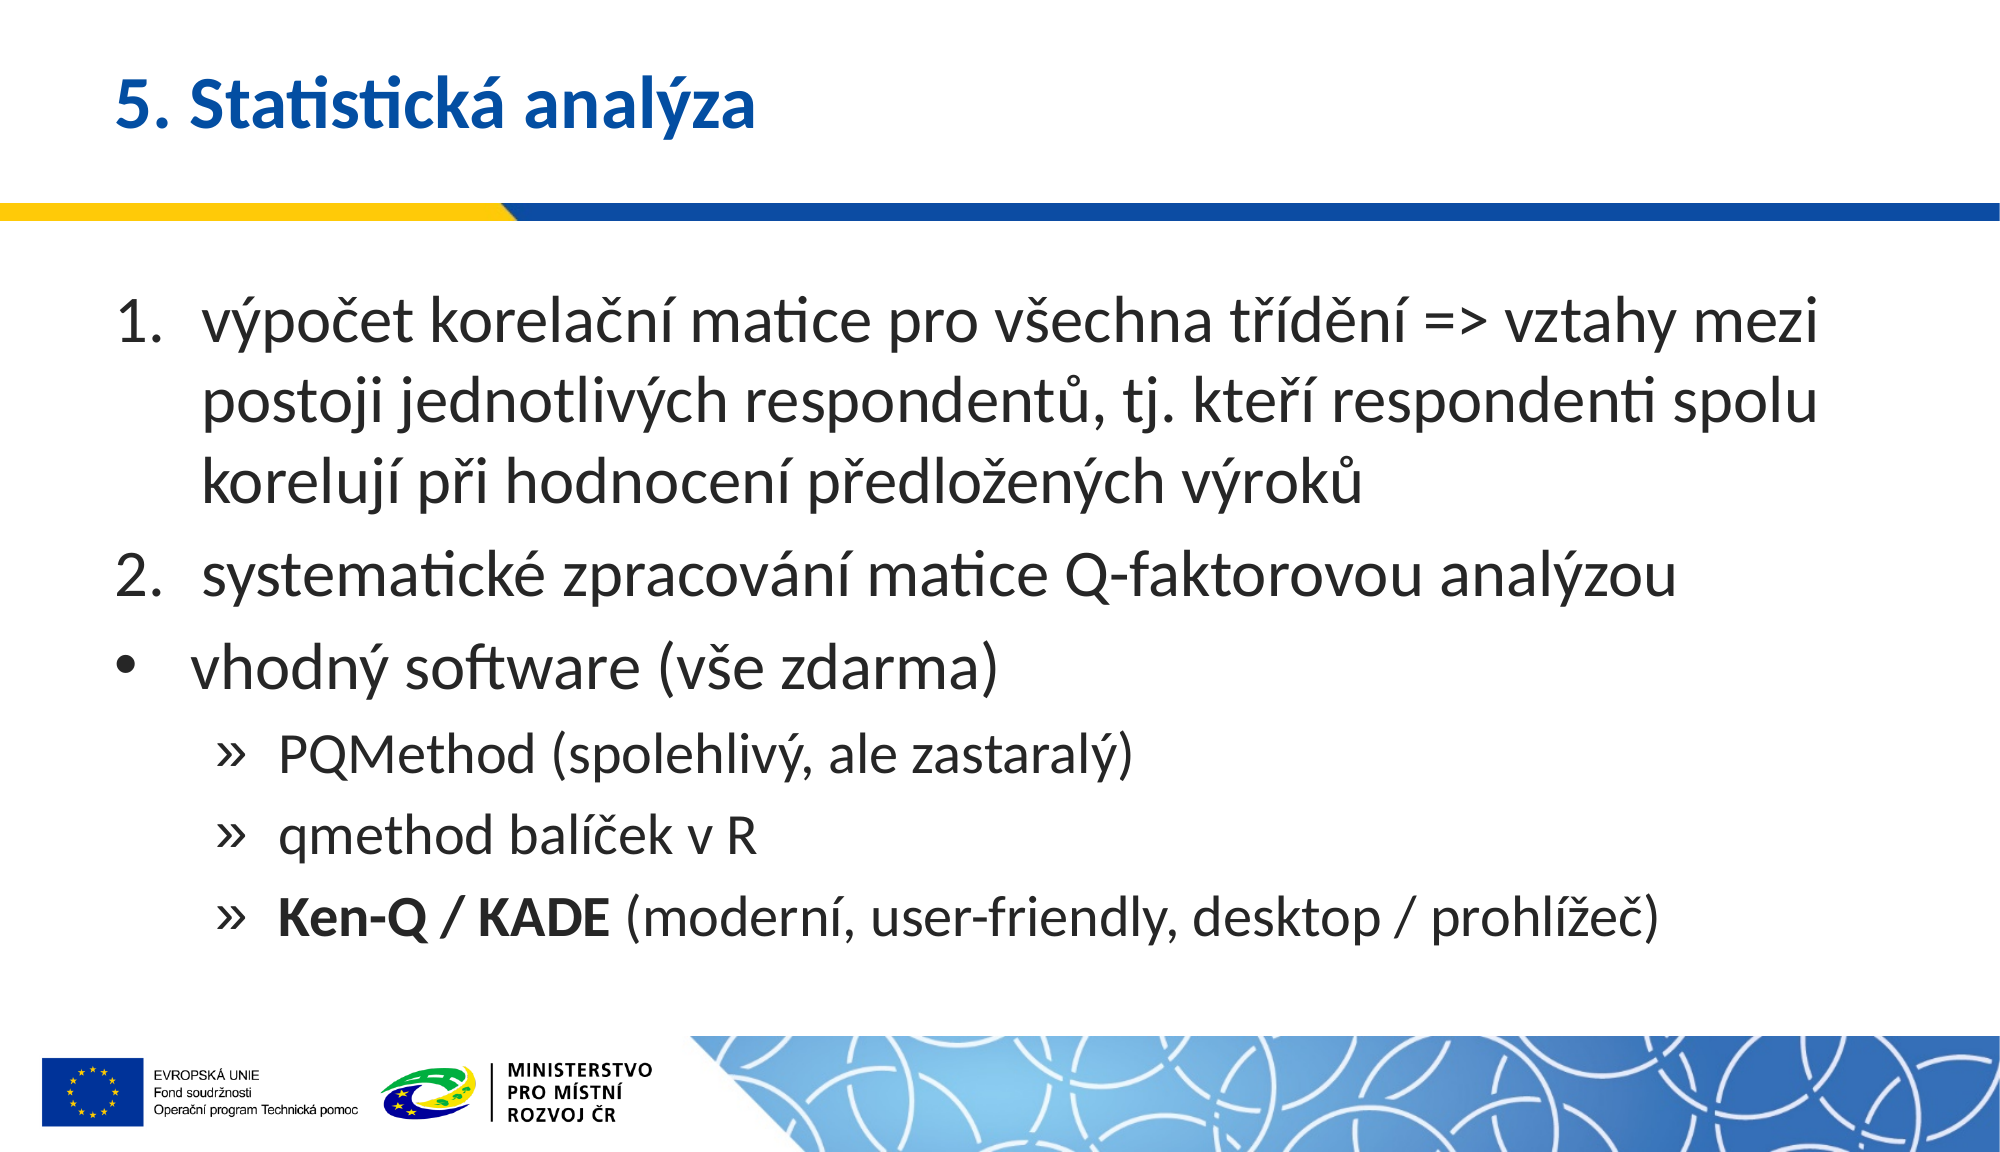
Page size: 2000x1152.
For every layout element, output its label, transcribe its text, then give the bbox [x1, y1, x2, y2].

title 5. Statistická analýza [99, 46, 1900, 198]
picture [19, 1035, 674, 1149]
picture [0, 203, 2000, 221]
list výpočet korelační matice pro všechna třídění => vztahy mezi postoji jednotlivých respondentů, tj. kteří respondenti spolu korelují při hodnocení předložených výroků systematické zpracování matice Q-faktorovou analýzou vhodný software (vše zdarma) PQMethod (spolehlivý, ale zastaralý) qmethod balíček v R Ken-Q / KADE (moderní, user-friendly, desktop / prohlížeč) [99, 268, 1900, 1029]
picture [680, 1036, 2000, 1152]
